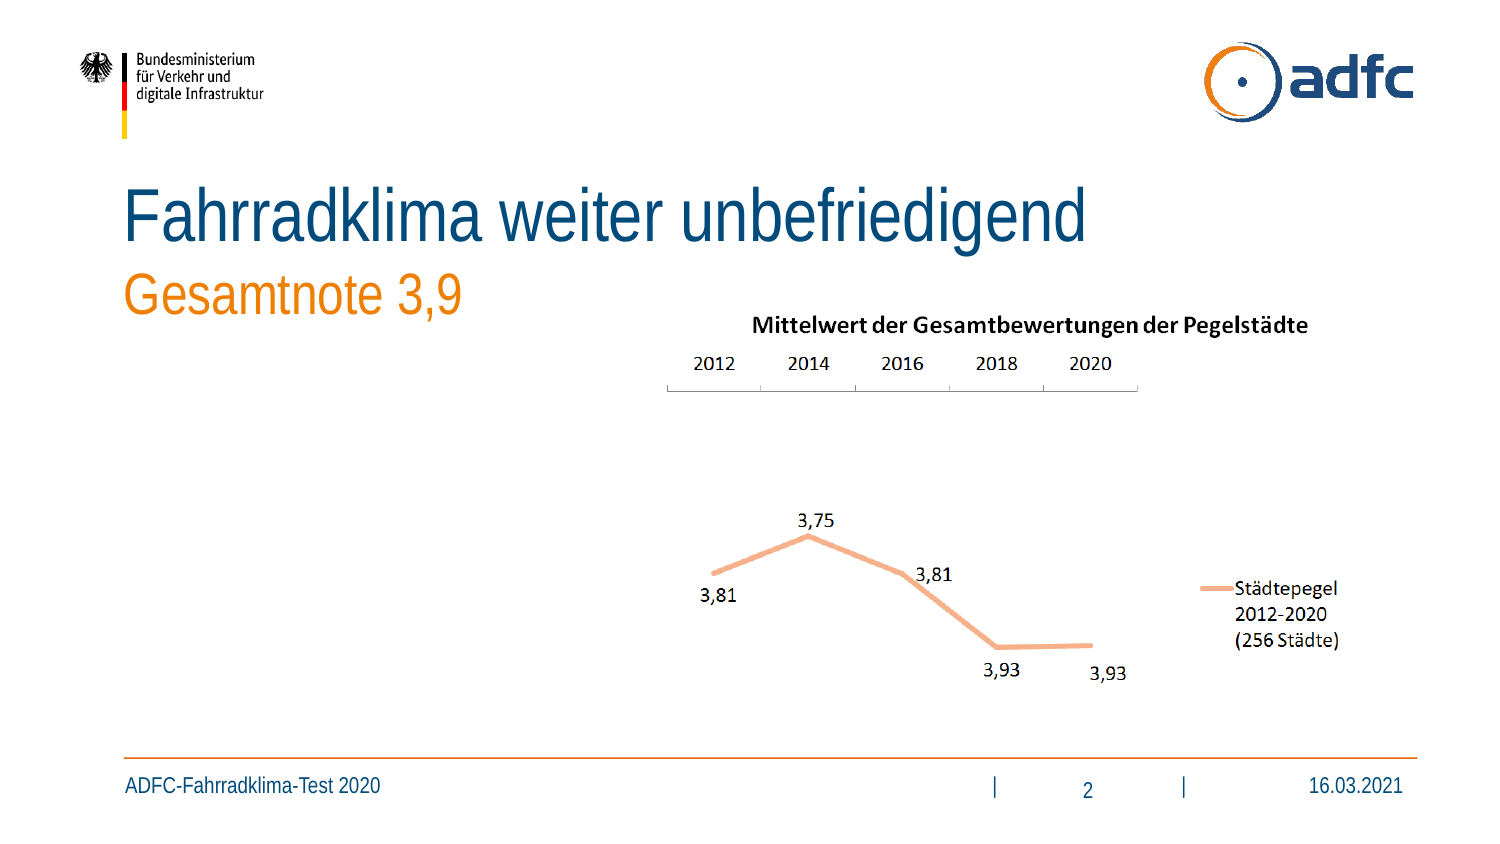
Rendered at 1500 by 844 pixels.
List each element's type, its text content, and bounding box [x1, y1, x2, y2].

picture [659, 303, 1373, 740]
picture [1202, 40, 1414, 123]
list Fahrradklima weiter unbefriedigend Gesamtnote 3,9 [123, 151, 1475, 740]
picture [46, 27, 296, 158]
